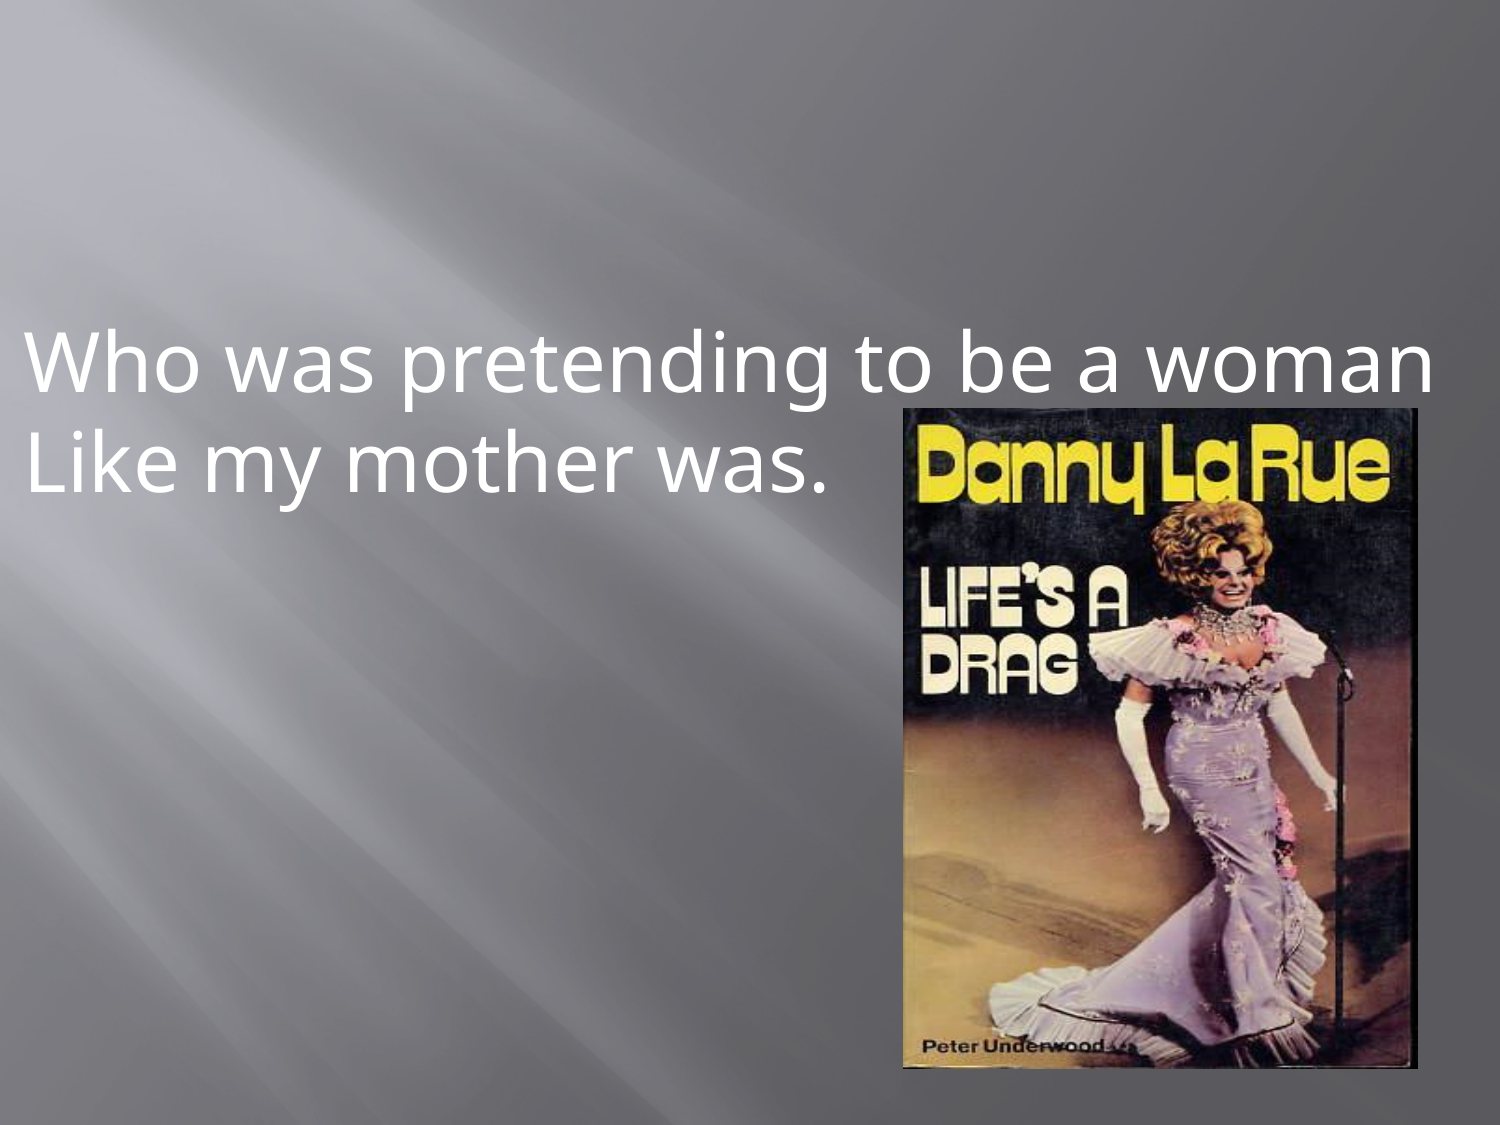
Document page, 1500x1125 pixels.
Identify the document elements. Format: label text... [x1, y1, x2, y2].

picture [903, 408, 1418, 1069]
text_box Who was pretending to be a woman Like my mother was. [9, 302, 1453, 1117]
